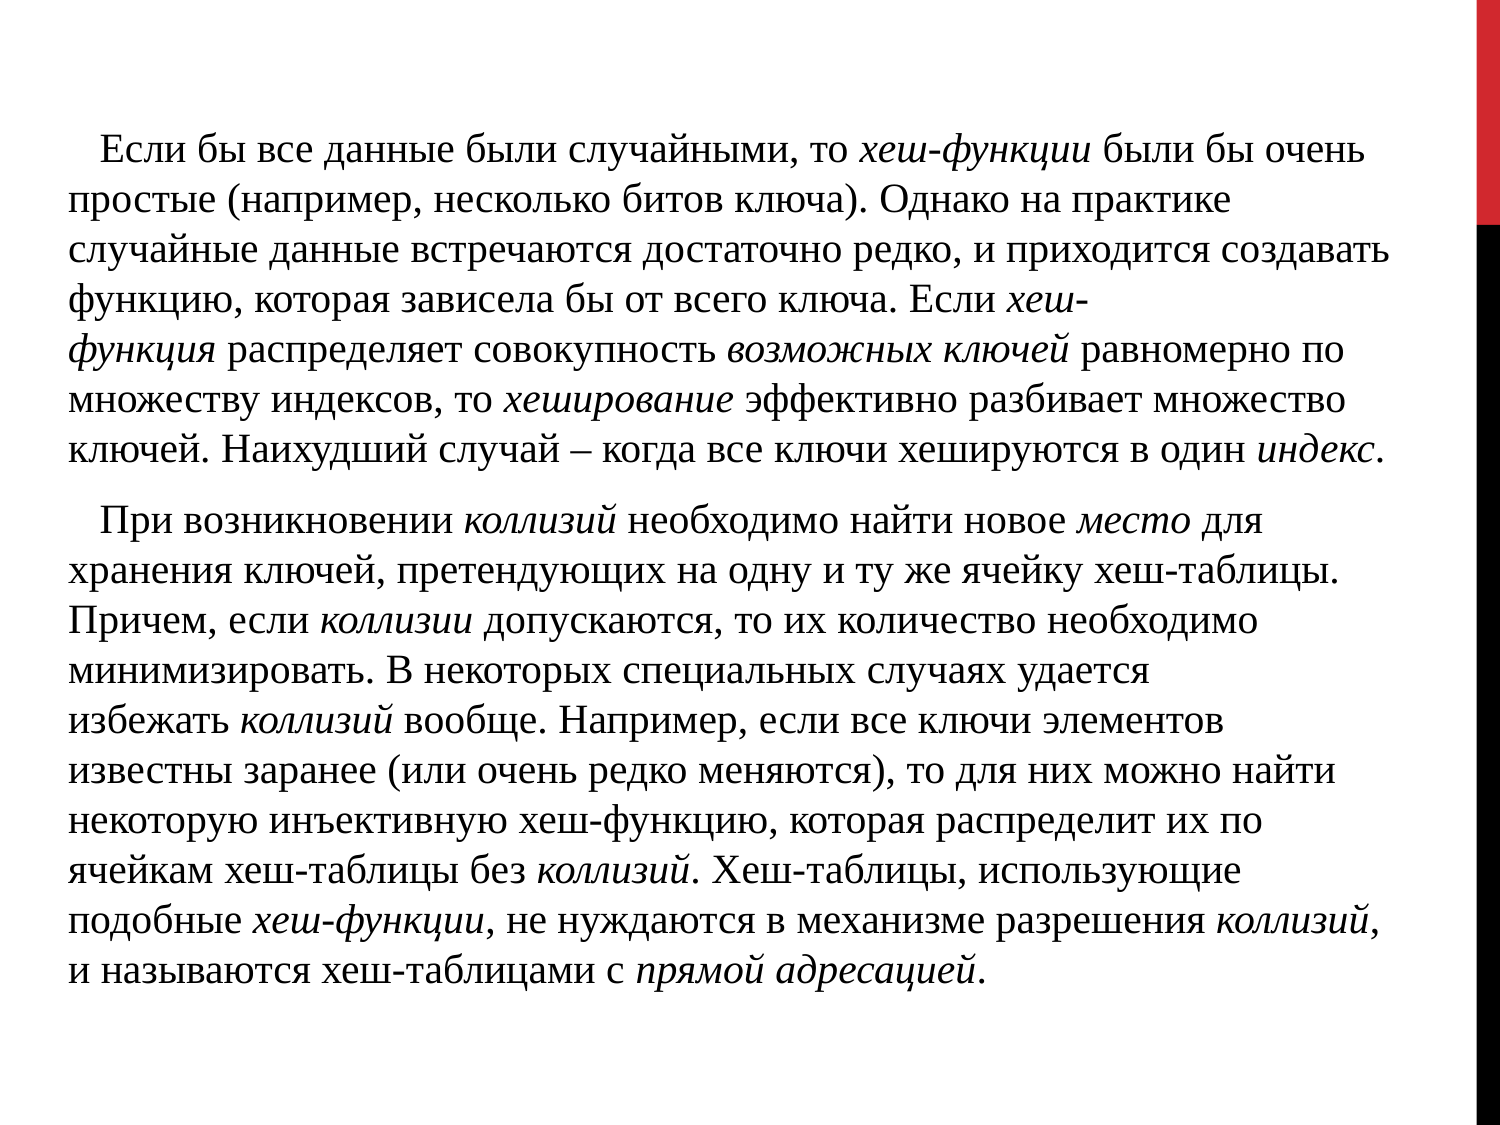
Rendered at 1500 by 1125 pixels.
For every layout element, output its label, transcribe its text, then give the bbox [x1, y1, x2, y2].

list Если бы все данные были случайными, то хеш-функции были бы очень простые (например, несколько битов ключа). Однако на практике случайные данные встречаются достаточно редко, и приходится создавать функцию, которая зависела бы от всего ключа. Если хеш-функция распределяет совокупность возможных ключей равномерно по множеству индексов, то хеширование эффективно разбивает множество ключей. Наихудший случай – когда все ключи хешируются в один индекс. При возникновении коллизий необходимо найти новое место для хранения ключей, претендующих на одну и ту же ячейку хеш-таблицы. Причем, если коллизии допускаются, то их количество необходимо минимизировать. В некоторых специальных случаях удается избежать коллизий вообще. Например, если все ключи элементов известны заранее (или очень редко меняются), то для них можно найти некоторую инъективную хеш-функцию, которая распределит их по ячейкам хеш-таблицы без коллизий. Хеш-таблицы, использующие подобные хеш-функции, не нуждаются в механизме разрешения коллизий, и называются хеш-таблицами с прямой адресацией. [53, 113, 1414, 832]
